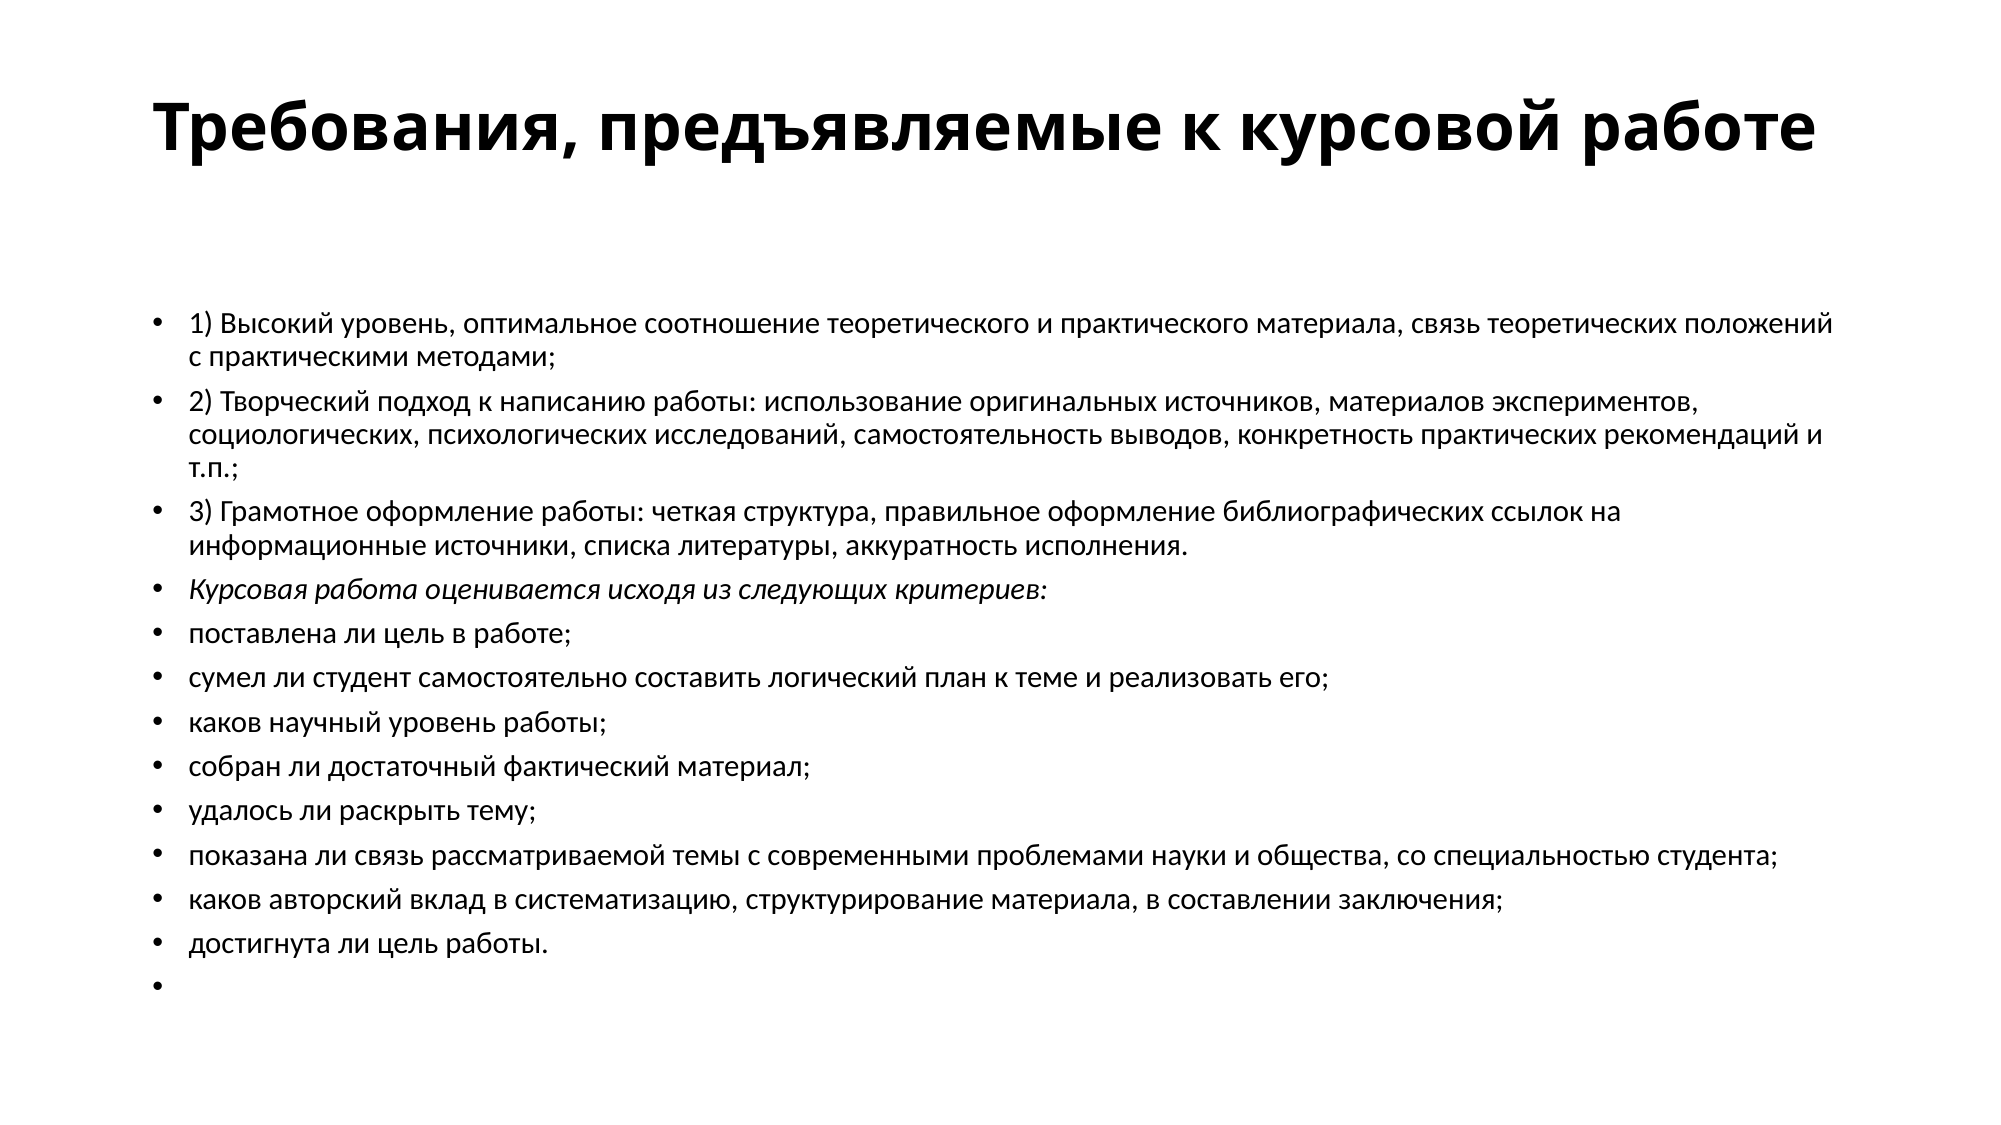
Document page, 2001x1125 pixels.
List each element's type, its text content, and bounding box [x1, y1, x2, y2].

title Требования, предъявляемые к курсовой работе [137, 59, 1863, 278]
list 1) Высокий уровень, оптимальное соотношение теоретического и практического материала, связь теоретических положений с практическими методами; 2) Творческий подход к написанию работы: использование оригинальных источников, материалов экспериментов, социологических, психологических исследований, самостоятельность выводов, конкретность практических рекомендаций и т.п.; 3) Грамотное оформление работы: четкая структура, правильное оформление библиографических ссылок на информационные источники, списка литературы, аккуратность исполнения. Курсовая работа оценивается исходя из следующих критериев: поставлена ли цель в работе; сумел ли студент самостоятельно составить логический план к теме и реализовать его; каков научный уровень работы; собран ли достаточный фактический материал; удалось ли раскрыть тему; показана ли связь рассматриваемой темы с современными проблемами науки и общества, со специальностью студента; каков авторский вклад в систематизацию, структурирование материала, в составлении заключения; достигнута ли цель работы. [137, 299, 1863, 1014]
